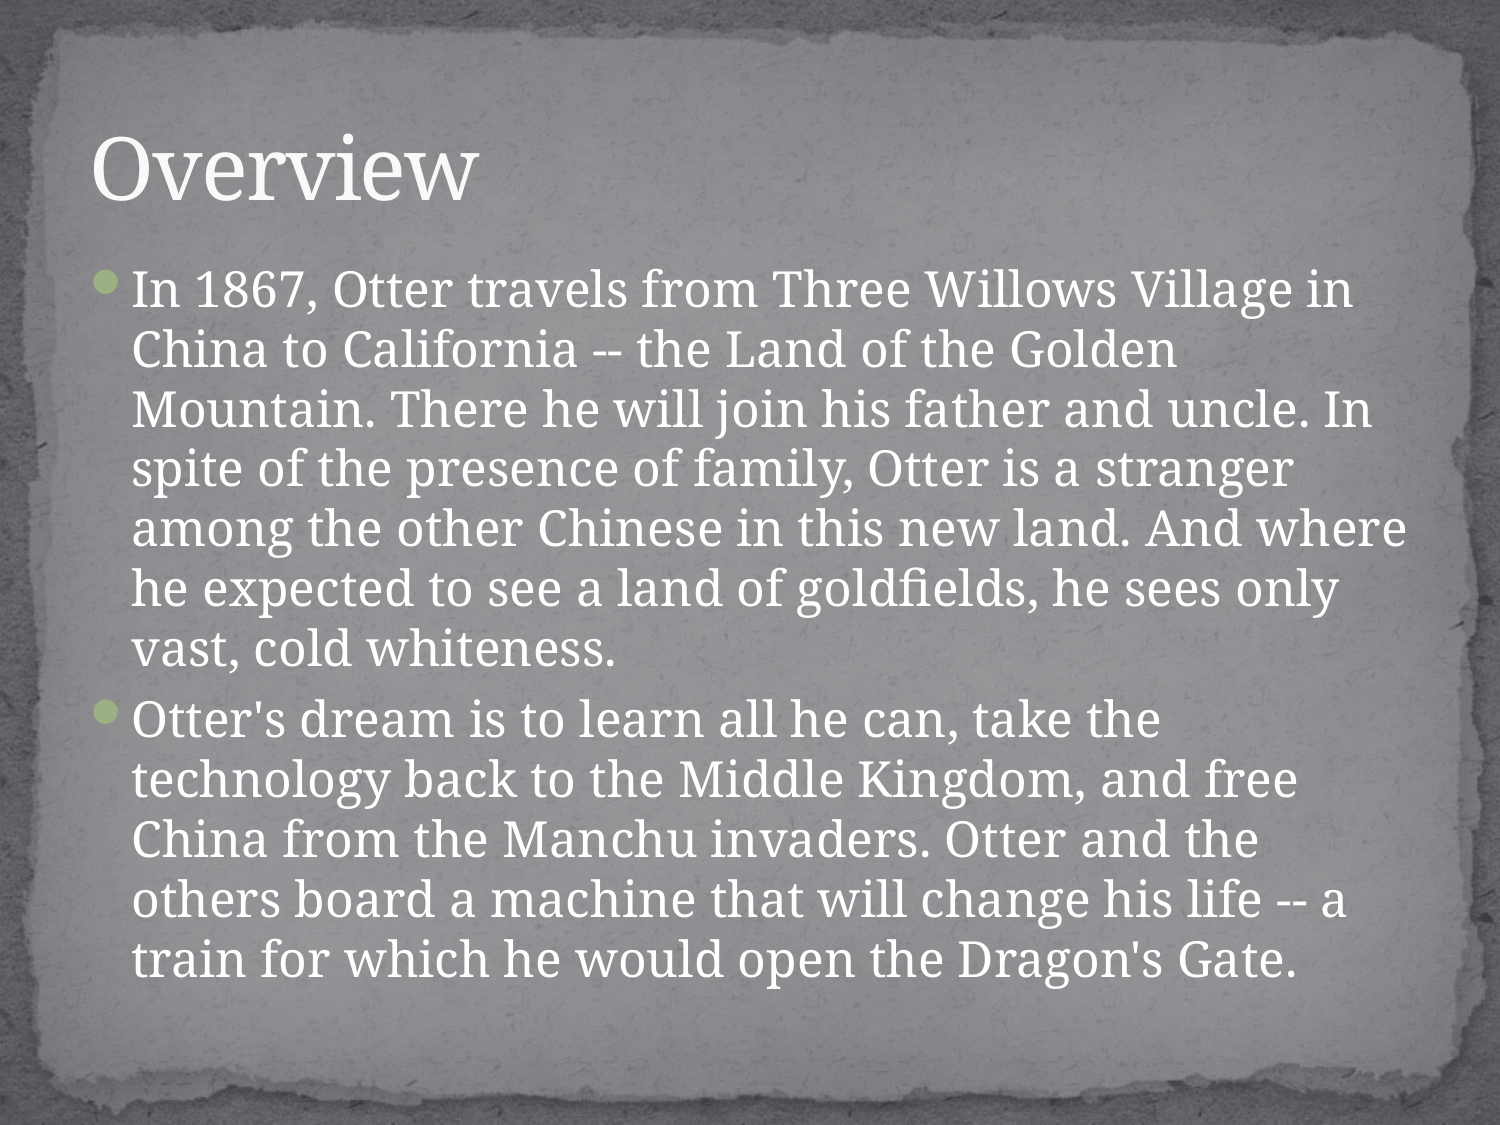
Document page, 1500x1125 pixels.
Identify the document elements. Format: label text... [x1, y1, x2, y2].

title Overview [74, 24, 1425, 225]
list In 1867, Otter travels from Three Willows Village in China to California -- the Land of the Golden Mountain. There he will join his father and uncle. In spite of the presence of family, Otter is a stranger among the other Chinese in this new land. And where he expected to see a land of goldfields, he sees only vast, cold whiteness. Otter's dream is to learn all he can, take the technology back to the Middle Kingdom, and free China from the Manchu invaders. Otter and the others board a machine that will change his life -- a train for which he would open the Dragon's Gate. [75, 249, 1425, 1000]
